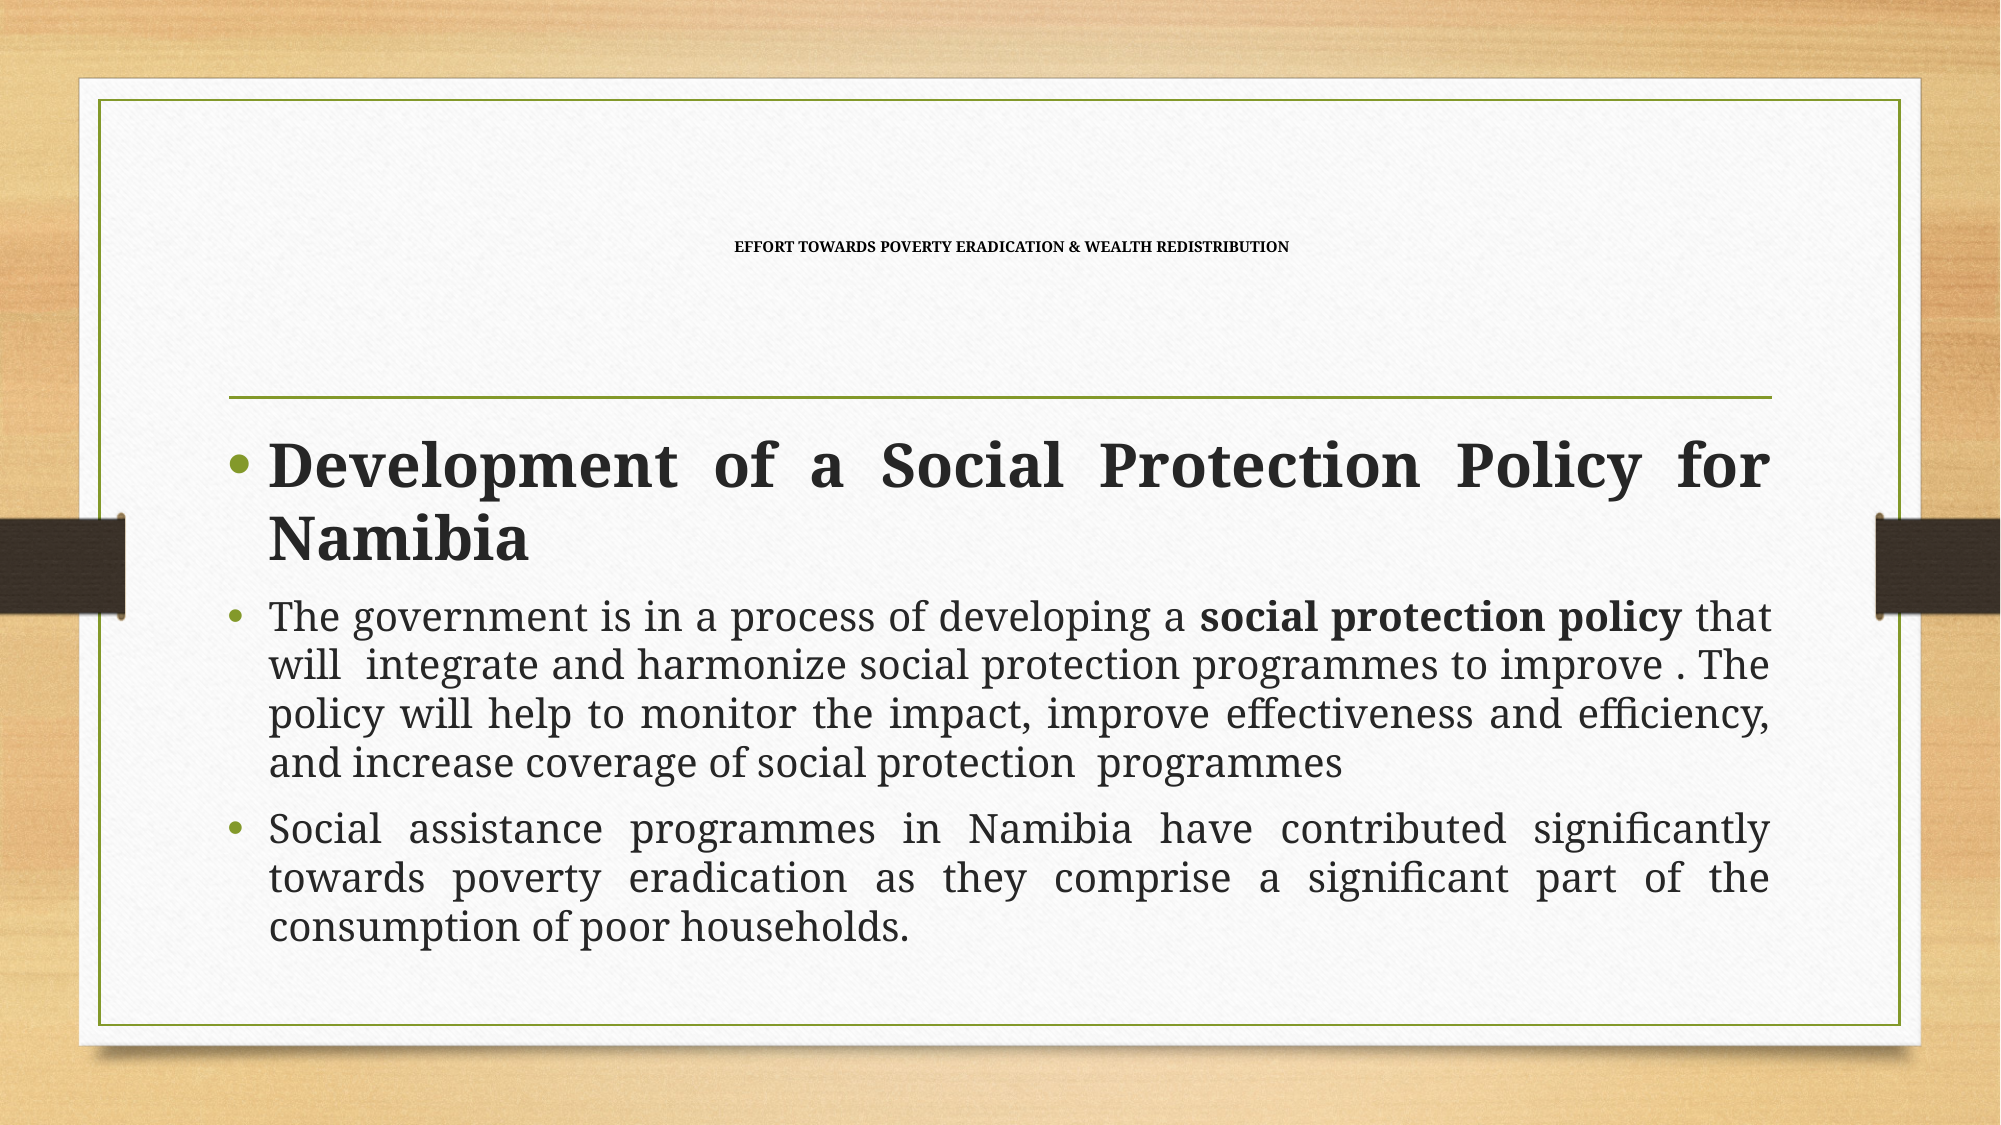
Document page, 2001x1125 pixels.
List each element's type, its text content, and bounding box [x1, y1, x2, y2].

list Development of a Social Protection Policy for Namibia The government is in a process of developing a social protection policy that will integrate and harmonize social protection programmes to improve . The policy will help to monitor the impact, improve effectiveness and efficiency, and increase coverage of social protection programmes Social assistance programmes in Namibia have contributed significantly towards poverty eradication as they comprise a significant part of the consumption of poor households. [212, 419, 1788, 964]
picture [0, 0, 2001, 1125]
title EFFORT TOWARDS POVERTY ERADICATION & WEALTH REDISTRIBUTION [140, 138, 1883, 353]
